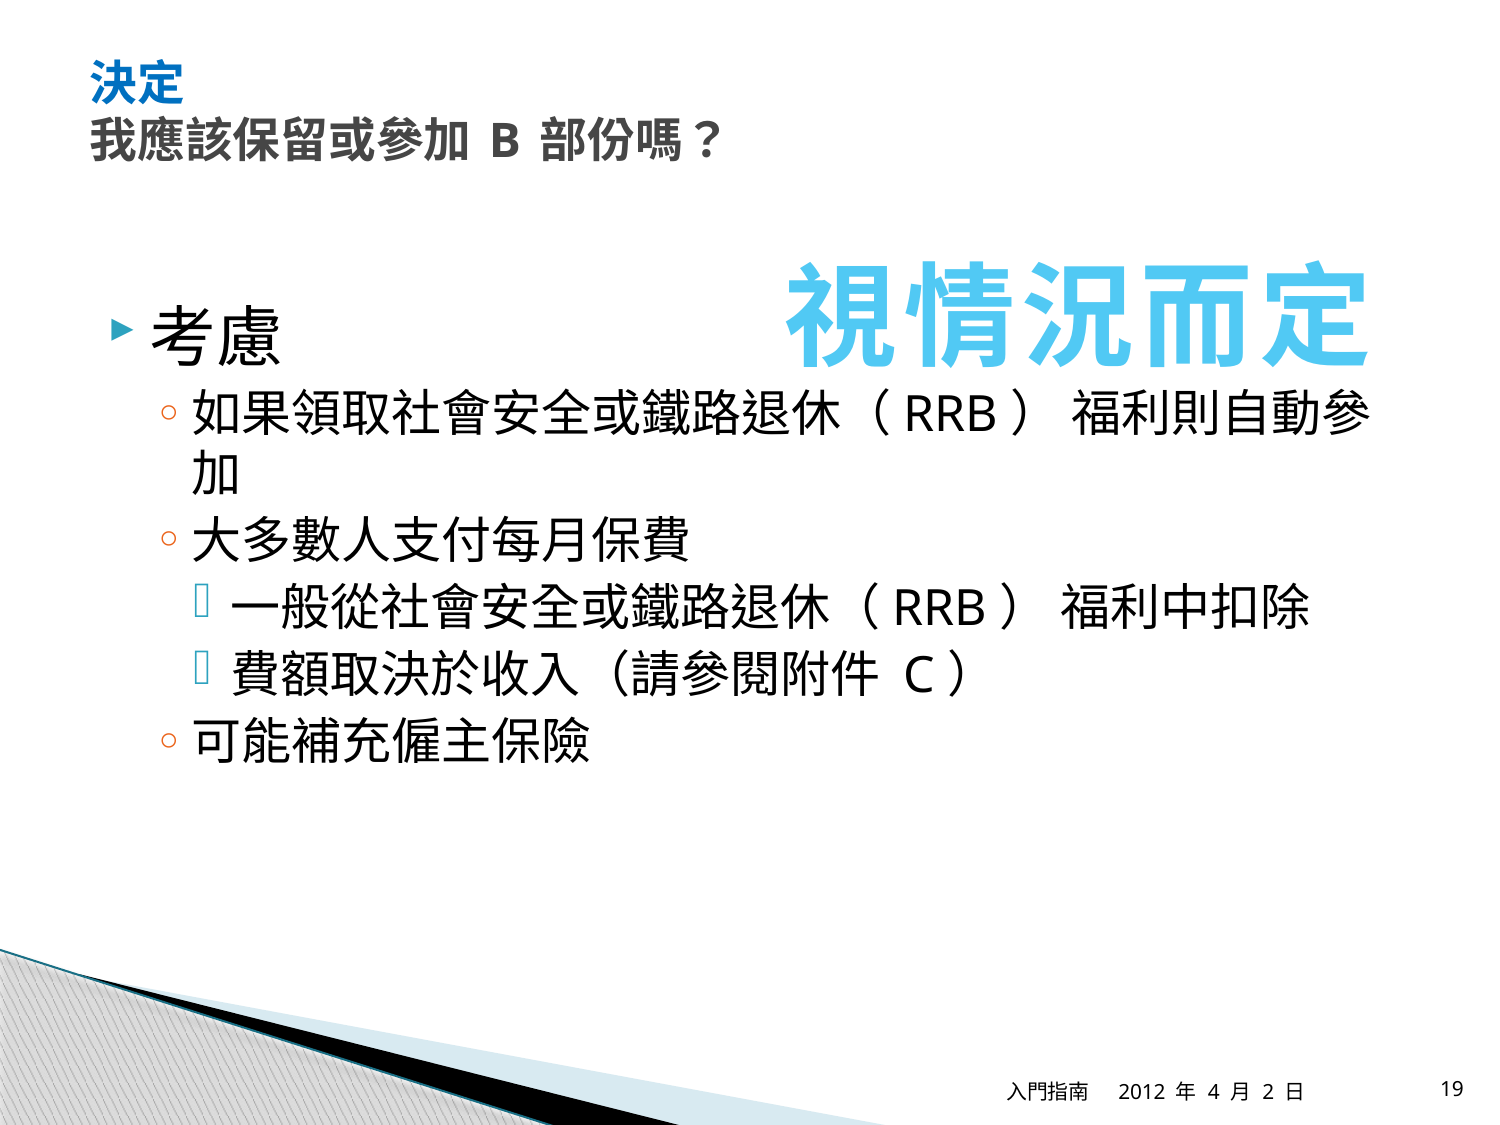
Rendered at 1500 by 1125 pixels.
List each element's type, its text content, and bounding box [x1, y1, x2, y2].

list 考慮 如果領取社會安全或鐵路退休（RRB） 福利則自動參加 大多數人支付每月保費 一般從社會安全或鐵路退休（RRB） 福利中扣除 費額取決於收入（請參閱附件 C） 可能補充僱主保險 [75, 287, 1425, 1030]
title 決定 我應該保留或參加 B 部份嗎？ [75, 45, 1425, 233]
text_box 視情況而定 [769, 237, 1419, 388]
slide_number 19 [1418, 1051, 1479, 1112]
footer 入門指南 [718, 1051, 1105, 1112]
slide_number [1105, 1051, 1418, 1112]
